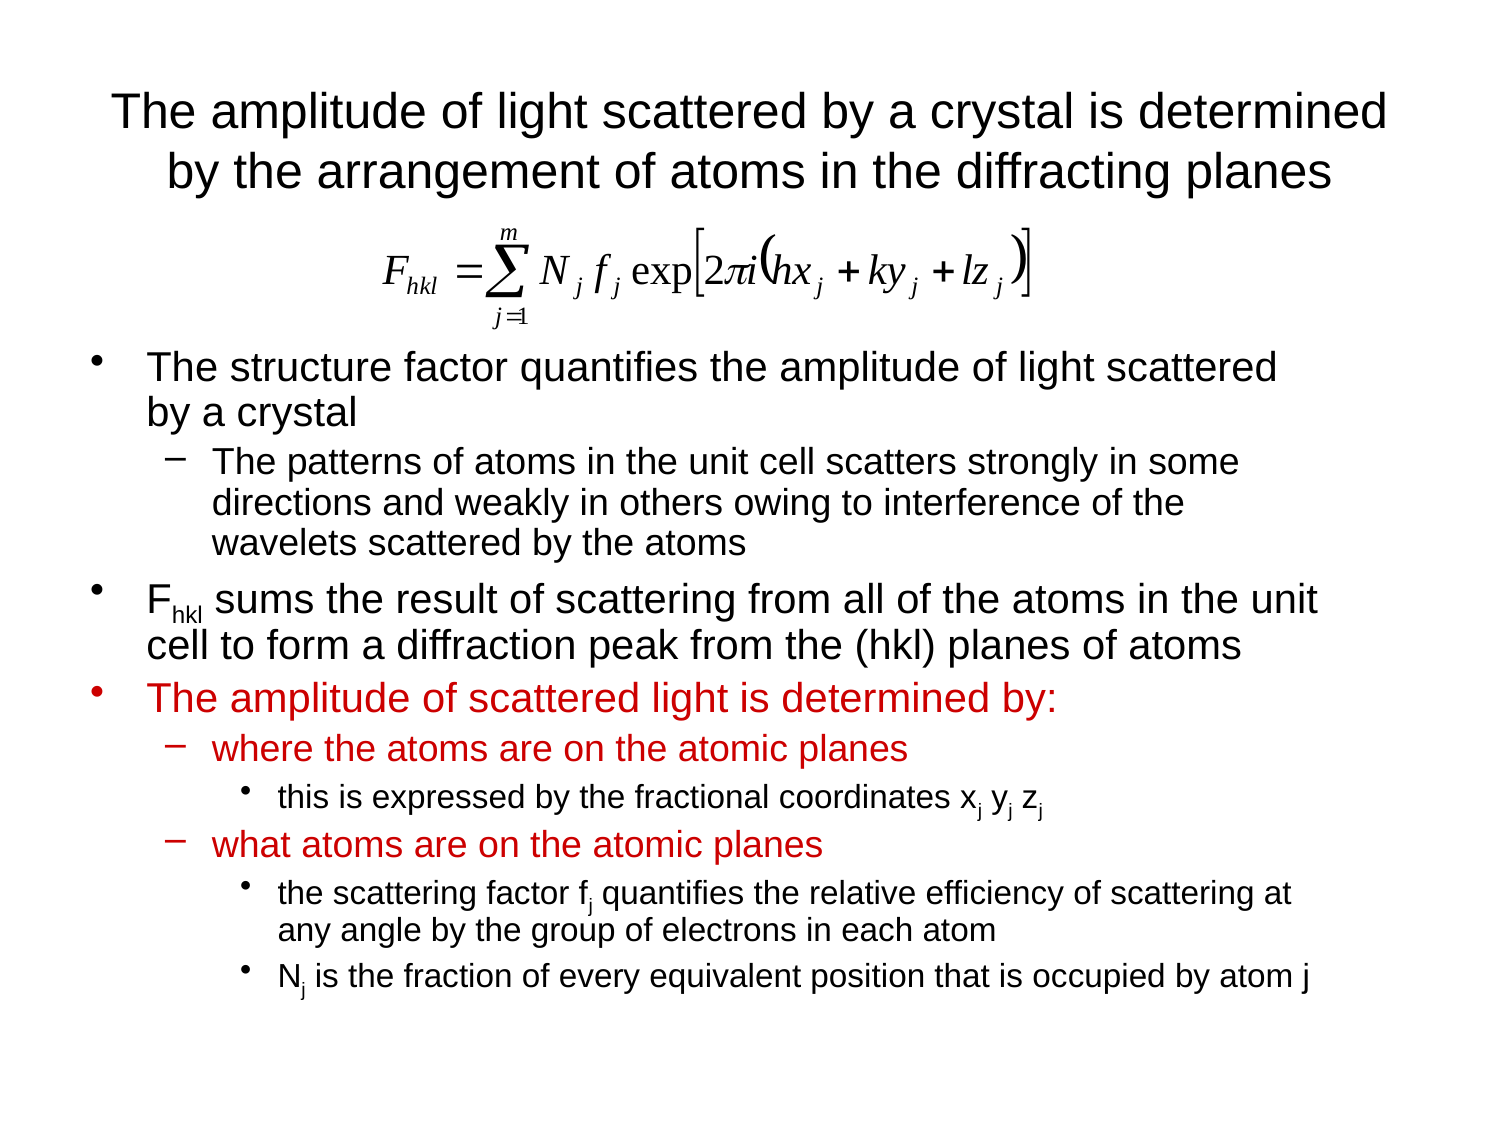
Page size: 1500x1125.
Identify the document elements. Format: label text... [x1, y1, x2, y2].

title The amplitude of light scattered by a crystal is determined by the arrangement of atoms in the diffracting planes [75, 45, 1425, 233]
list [374, 212, 1038, 338]
list The structure factor quantifies the amplitude of light scattered by a crystal The patterns of atoms in the unit cell scatters strongly in some directions and weakly in others owing to interference of the wavelets scattered by the atoms Fhkl sums the result of scattering from all of the atoms in the unit cell to form a diffraction peak from the (hkl) planes of atoms The amplitude of scattered light is determined by: where the atoms are on the atomic planes this is expressed by the fractional coordinates xj yj zj what atoms are on the atomic planes the scattering factor fj quantifies the relative efficiency of scattering at any angle by the group of electrons in each atom Nj is the fraction of every equivalent position that is occupied by atom j [75, 337, 1338, 1005]
